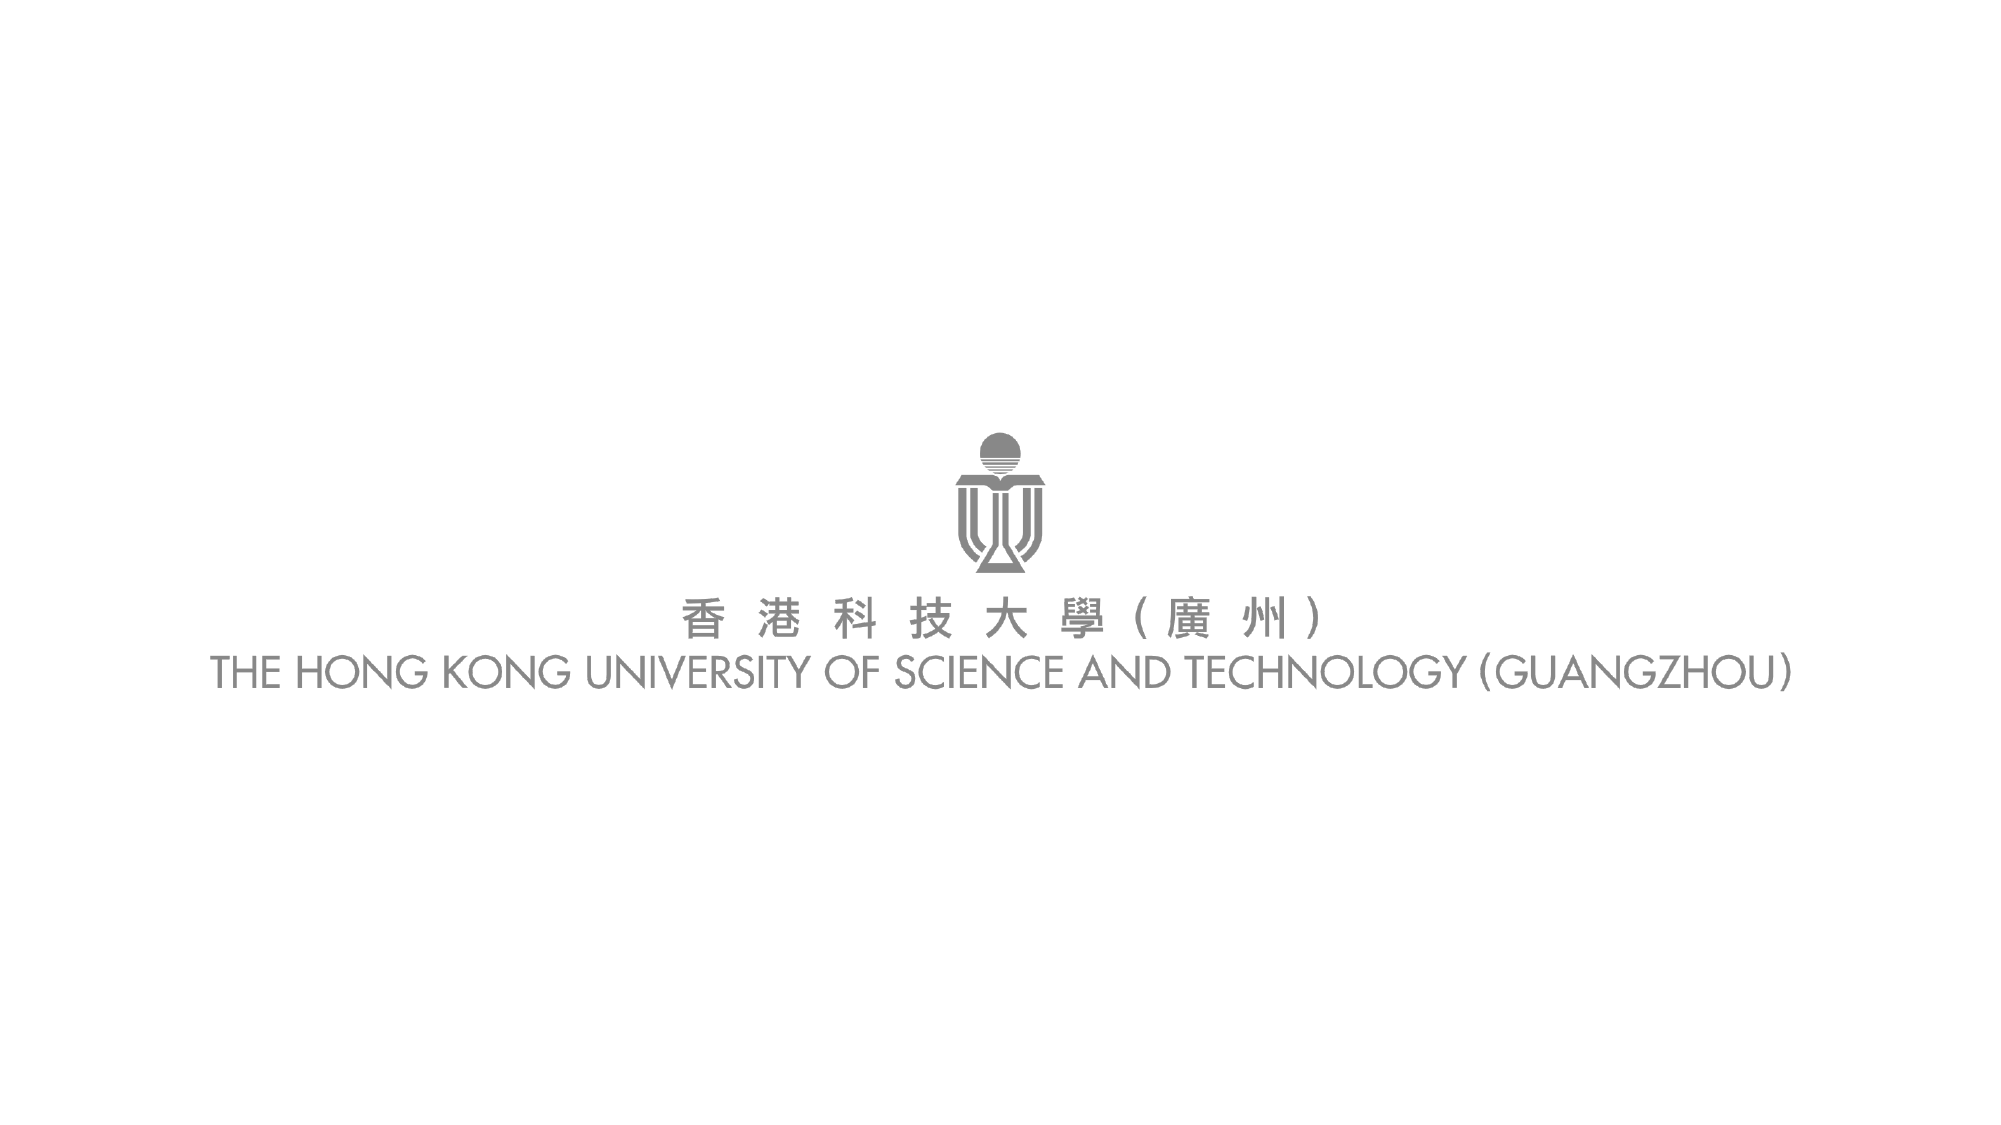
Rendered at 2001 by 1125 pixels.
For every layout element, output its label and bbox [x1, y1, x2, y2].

picture [207, 431, 1793, 693]
